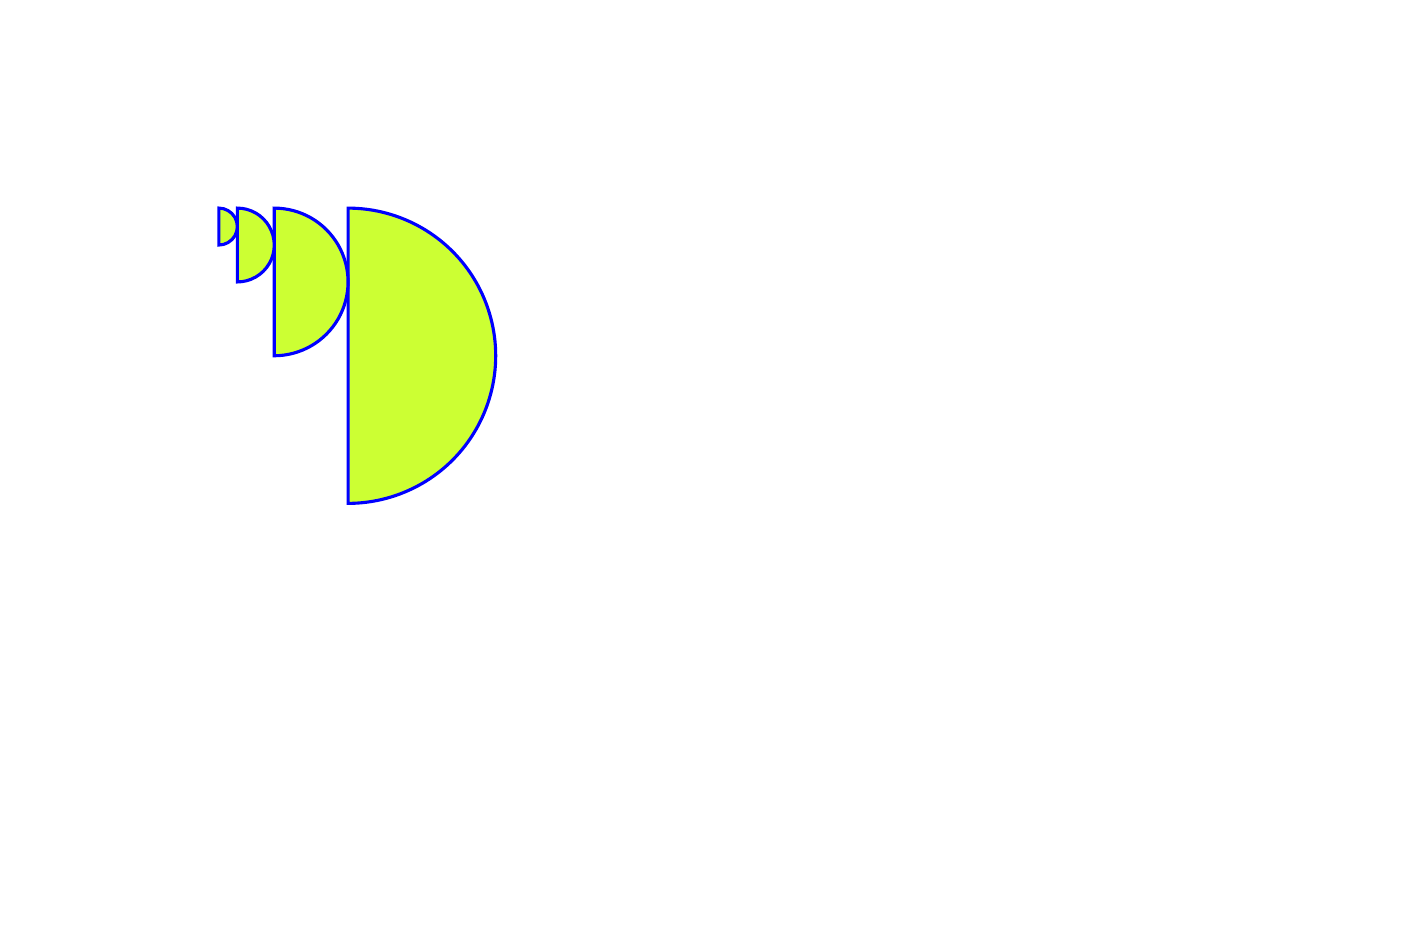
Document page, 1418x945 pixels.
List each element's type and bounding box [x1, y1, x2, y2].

text_box [217, 206, 497, 505]
